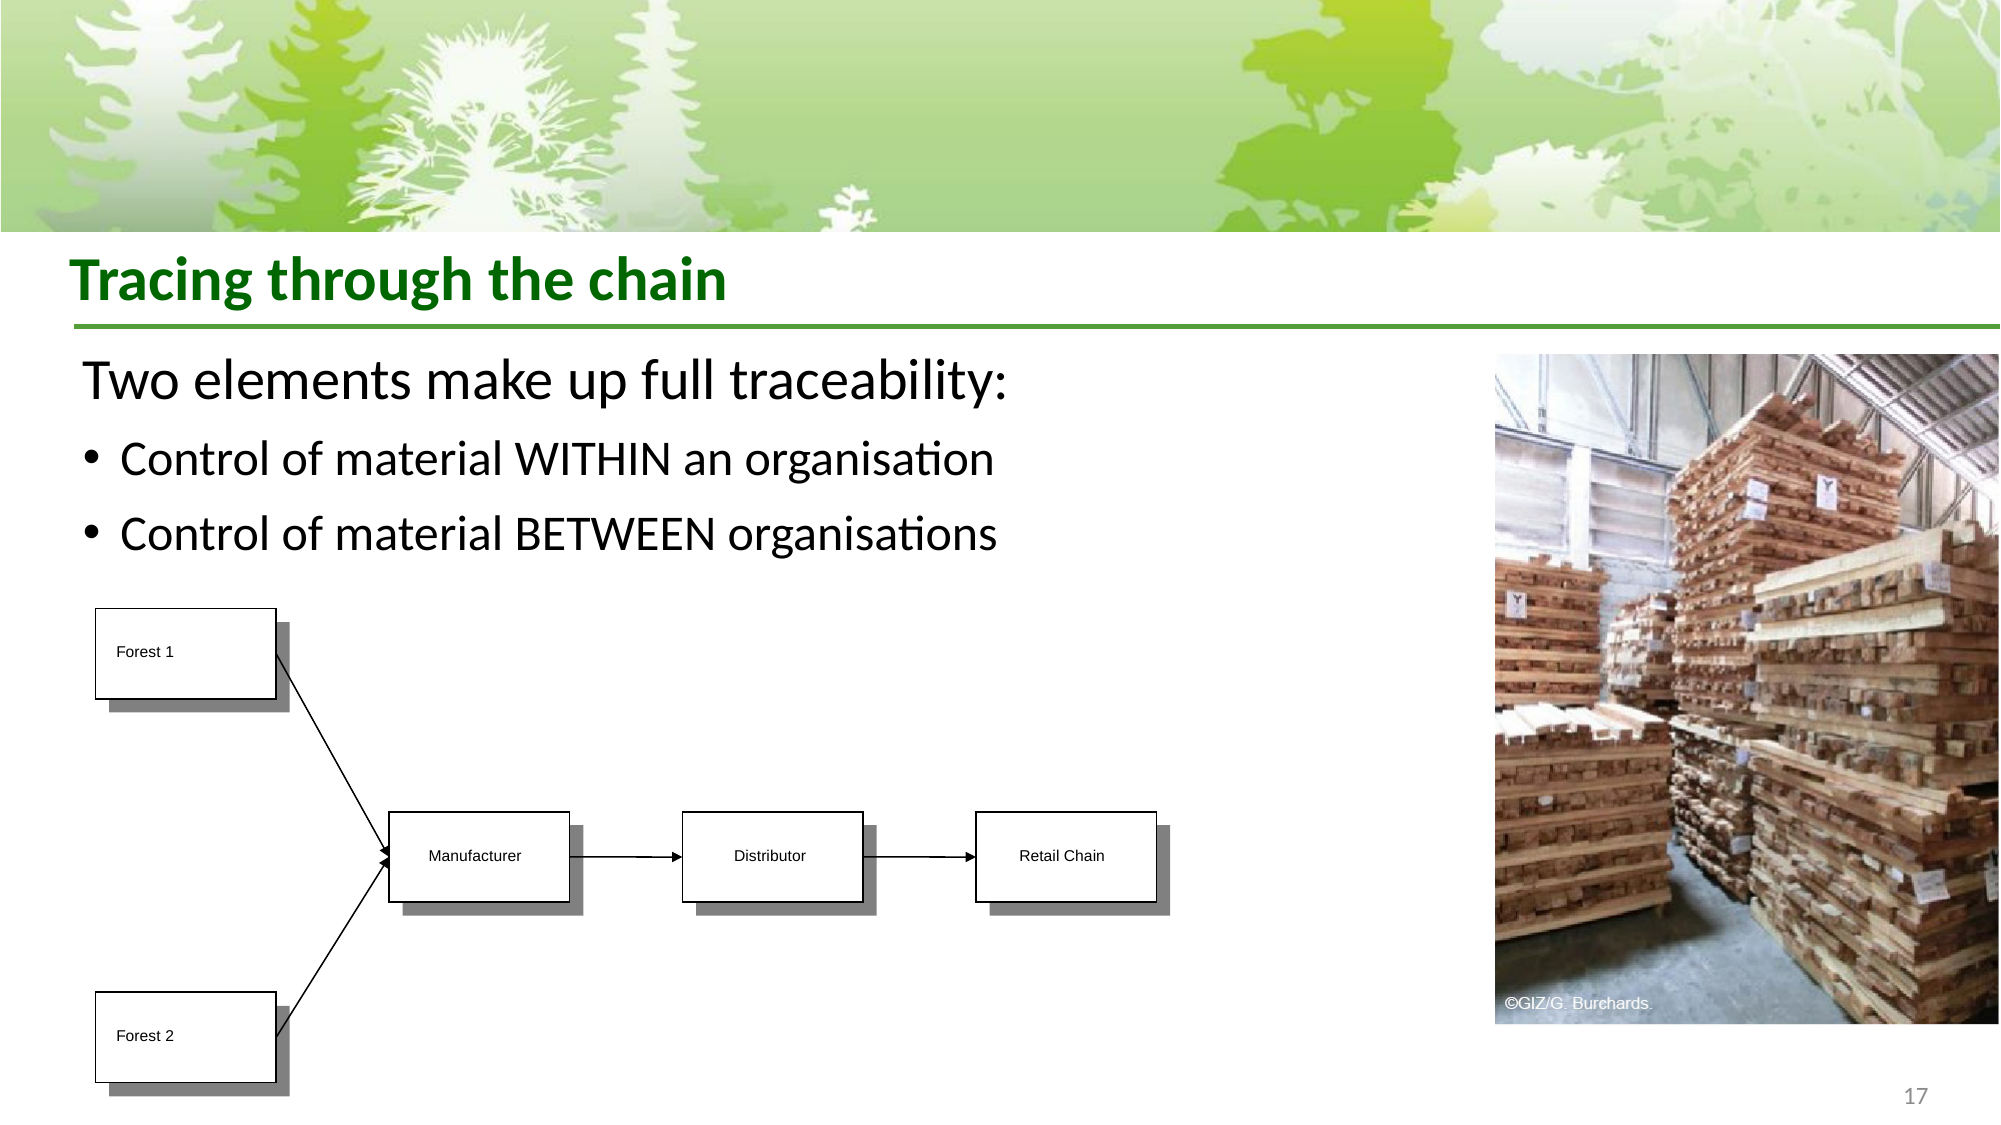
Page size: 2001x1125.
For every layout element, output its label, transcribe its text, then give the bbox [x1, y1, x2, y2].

list Two elements make up full traceability: Control of material WITHIN an organisation Control of material BETWEEN organisations [67, 341, 1342, 1084]
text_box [91, 454, 1175, 1101]
title Tracing through the chain [54, 163, 1405, 397]
slide_number 17 [1493, 1065, 1944, 1125]
picture [1495, 354, 2000, 1027]
picture [0, 0, 2000, 232]
